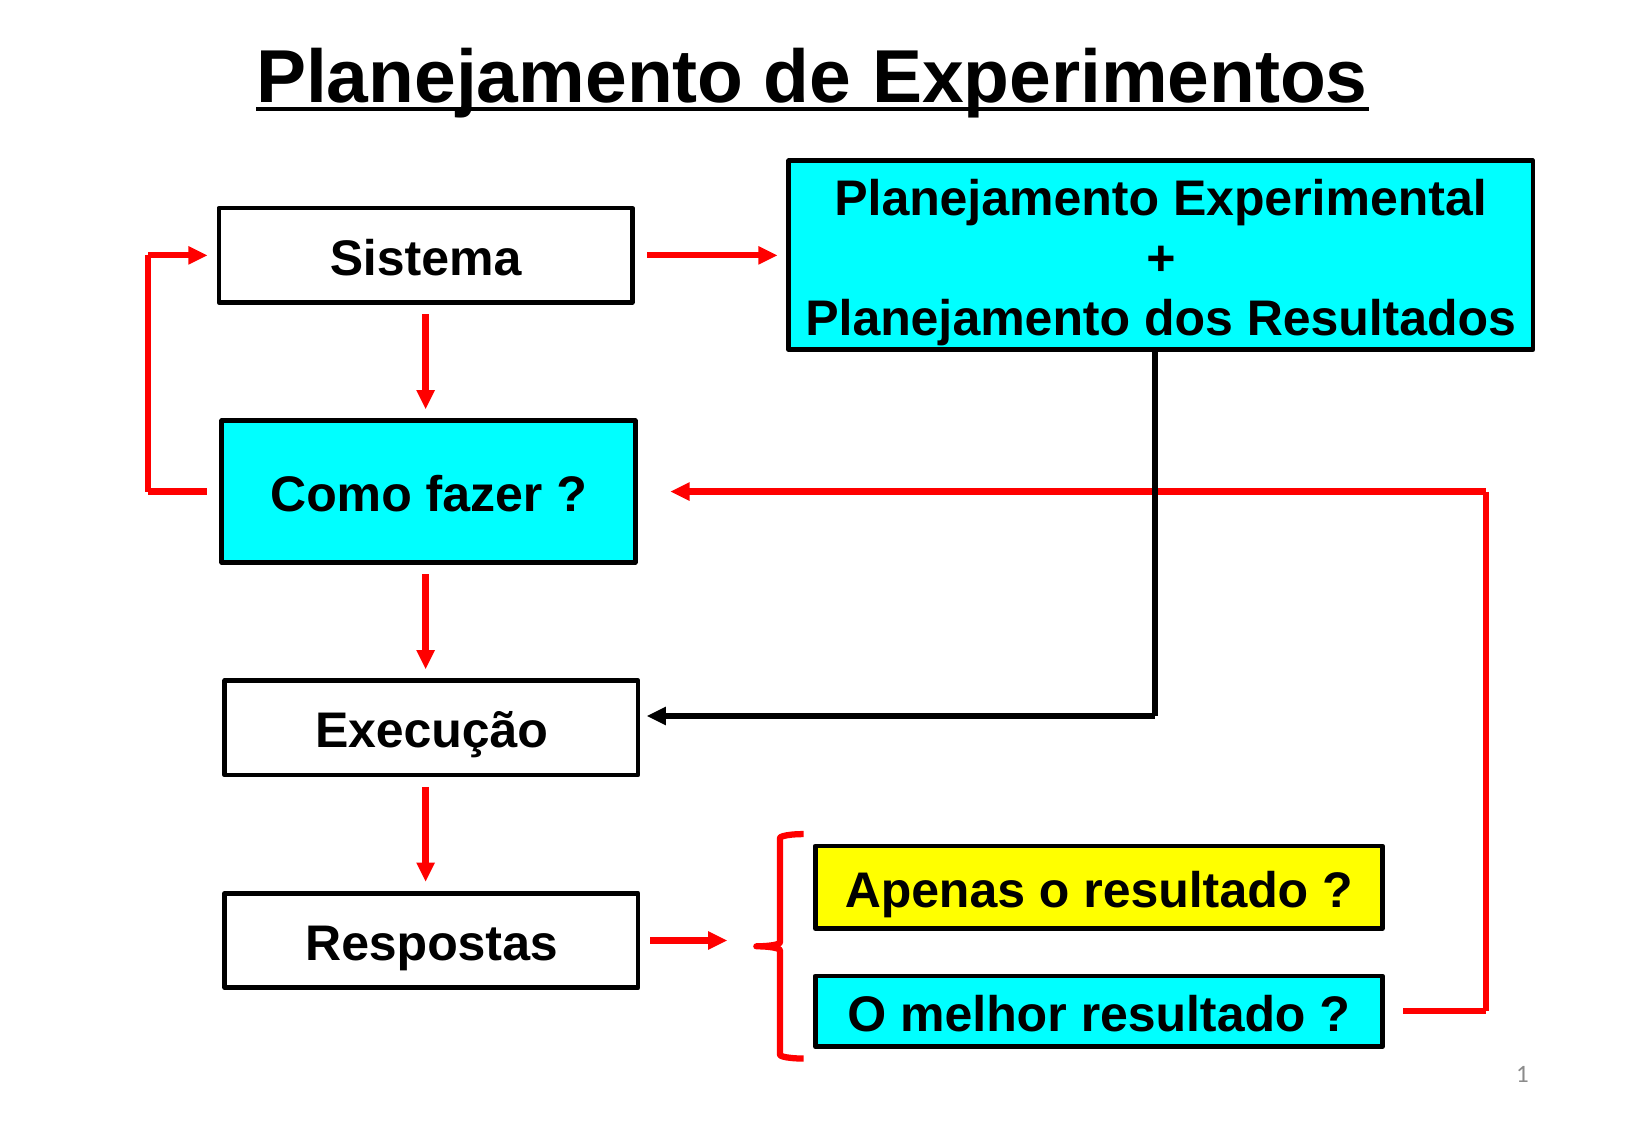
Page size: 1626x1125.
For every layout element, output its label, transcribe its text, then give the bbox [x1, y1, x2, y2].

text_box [221, 726, 1486, 1012]
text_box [147, 160, 1534, 717]
text_box Planejamento de Experimentos [220, 17, 1405, 127]
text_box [649, 1020, 1383, 1059]
slide_number 1 [1164, 1042, 1544, 1103]
